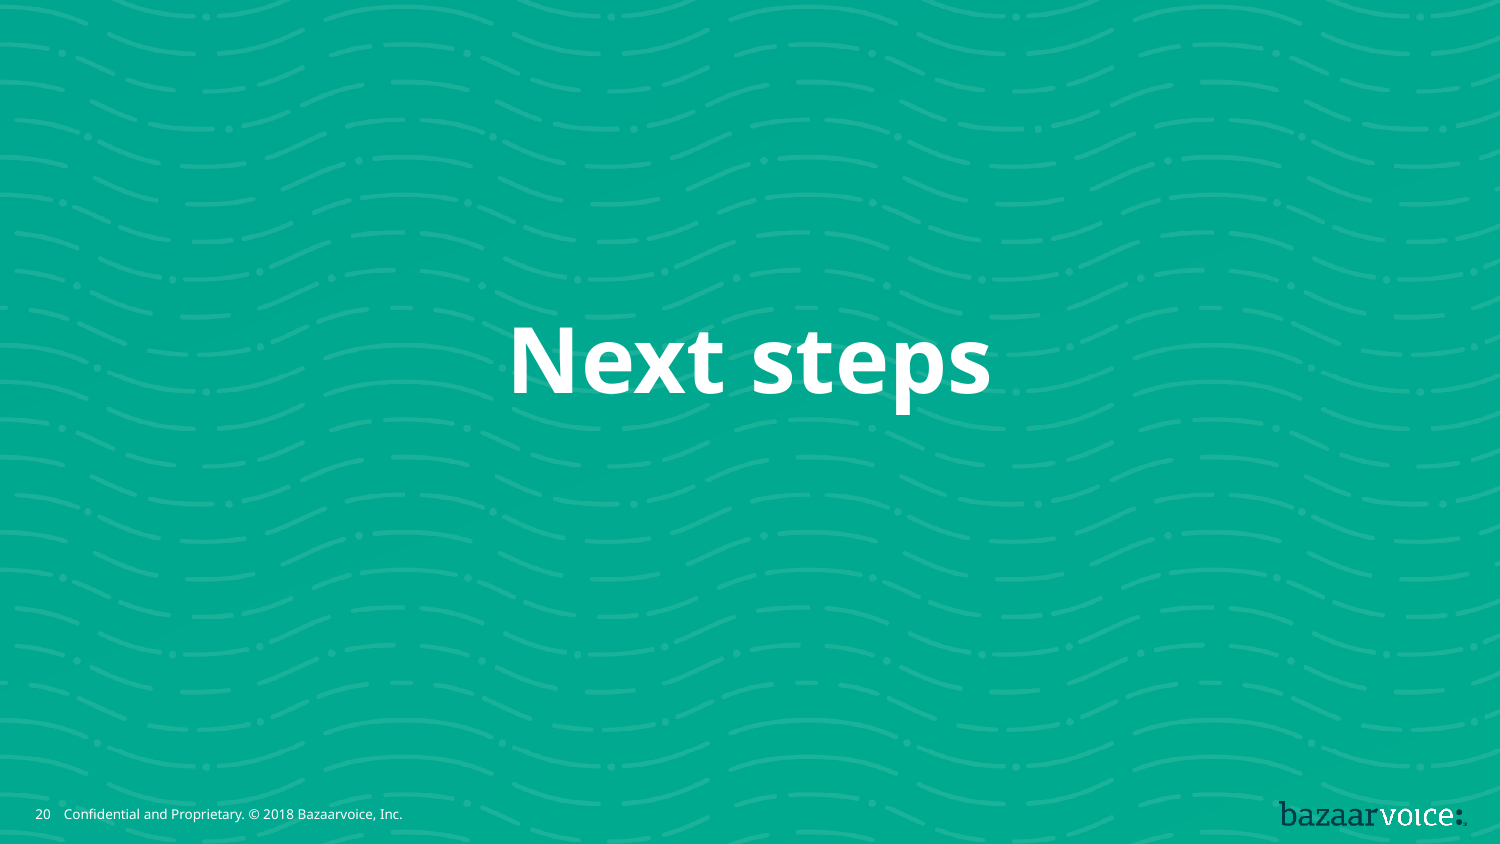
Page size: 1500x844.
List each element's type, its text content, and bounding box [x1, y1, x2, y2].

text_box Next steps [0, 294, 1500, 462]
picture [1286, 812, 1292, 823]
picture [1286, 801, 1467, 826]
